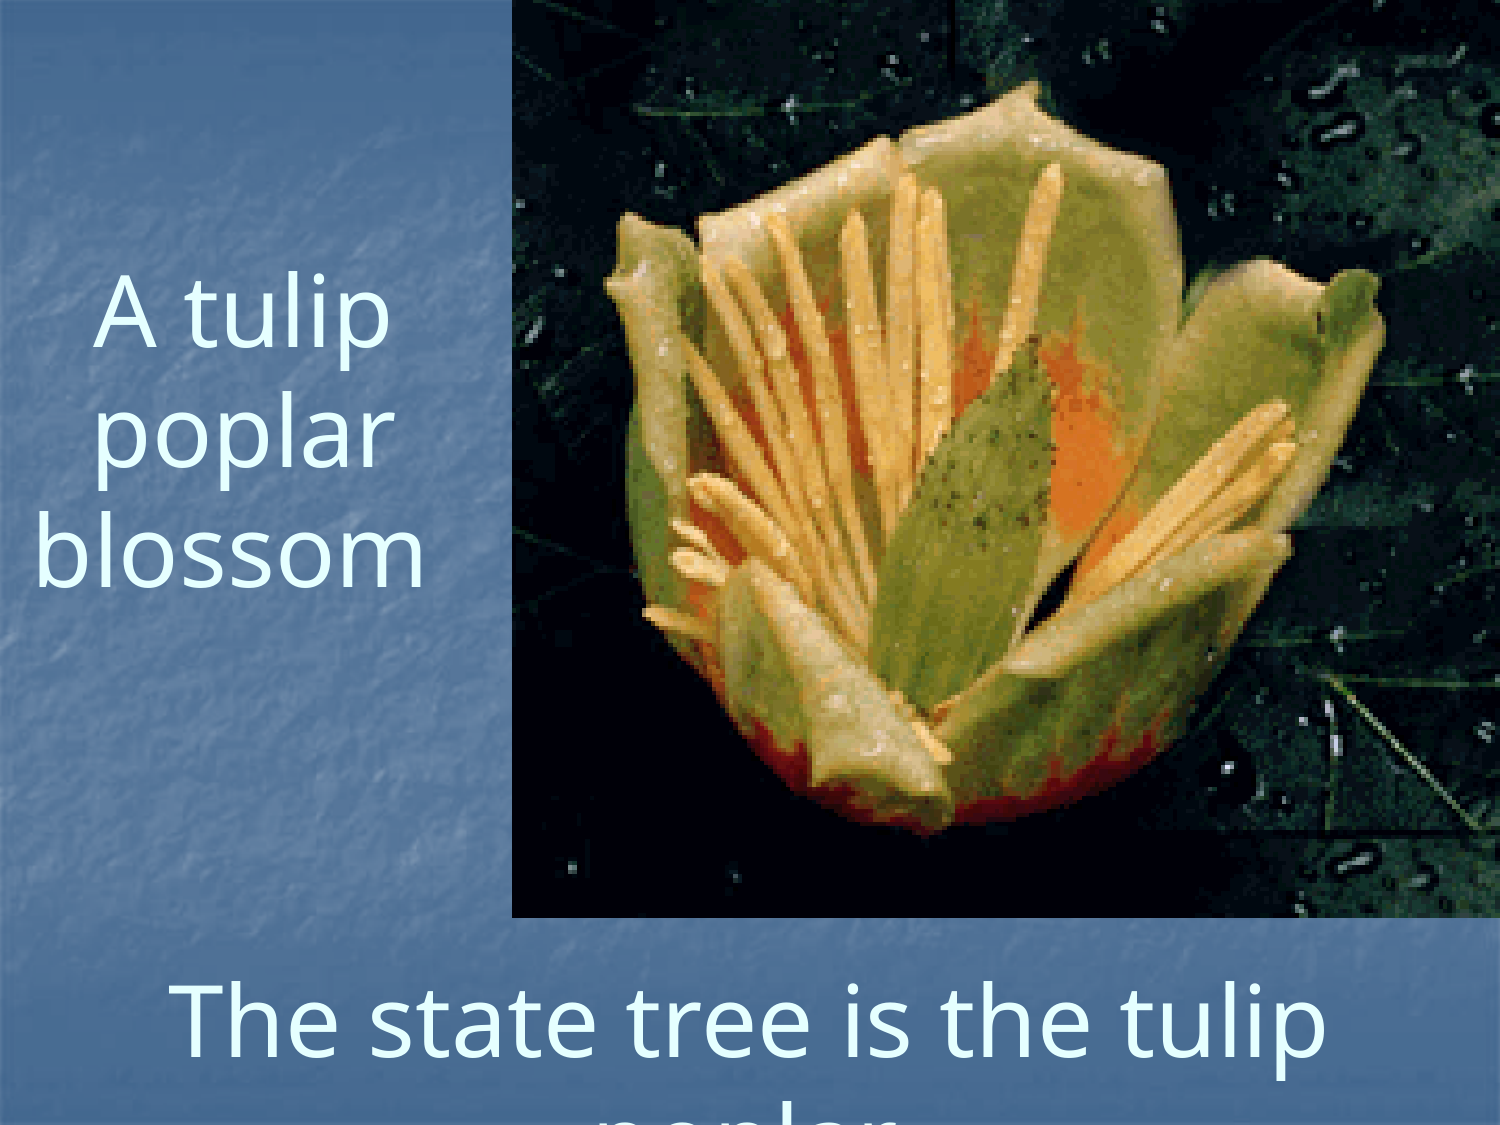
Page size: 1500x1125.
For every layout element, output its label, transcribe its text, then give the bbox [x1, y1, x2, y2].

picture [512, 0, 1500, 919]
text_box The state tree is the tulip poplar. [0, 949, 1500, 1125]
text_box A tulip poplar blossom [0, 0, 488, 855]
